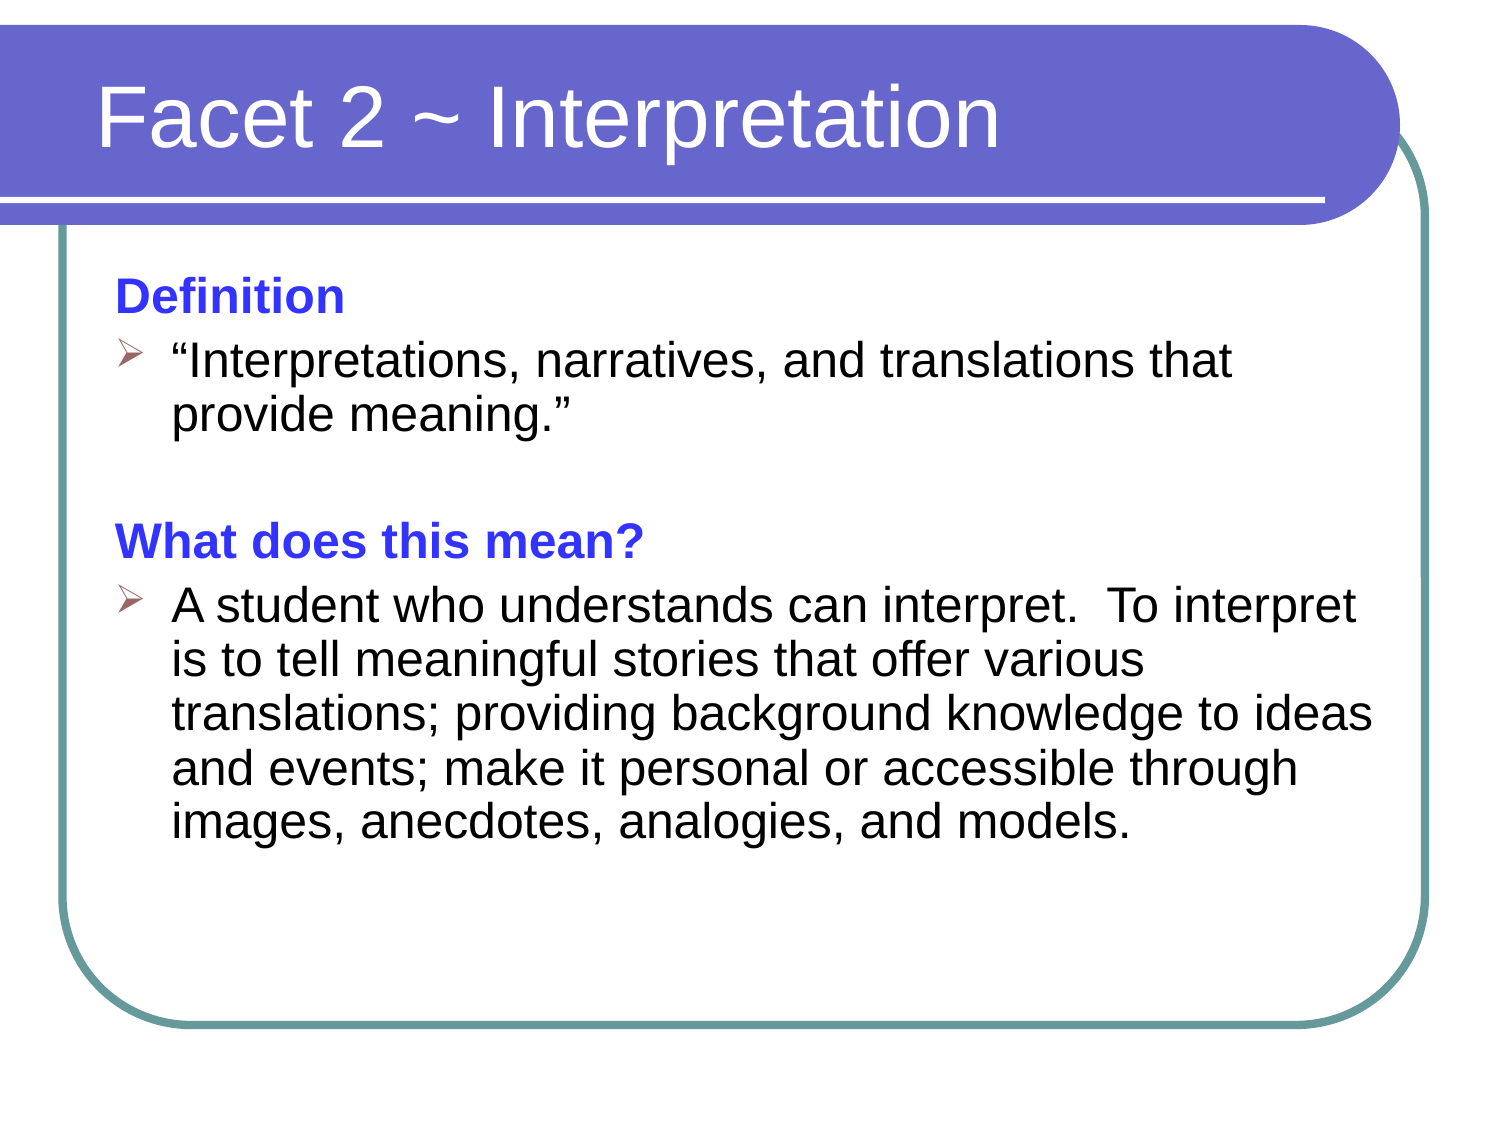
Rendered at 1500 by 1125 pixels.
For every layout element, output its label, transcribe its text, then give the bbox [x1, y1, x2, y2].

title Facet 2 ~ Interpretation [31, 37, 1348, 188]
list Definition “Interpretations, narratives, and translations that provide meaning.” What does this mean? A student who understands can interpret. To interpret is to tell meaningful stories that offer various translations; providing background knowledge to ideas and events; make it personal or accessible through images, anecdotes, analogies, and models. [99, 262, 1401, 988]
